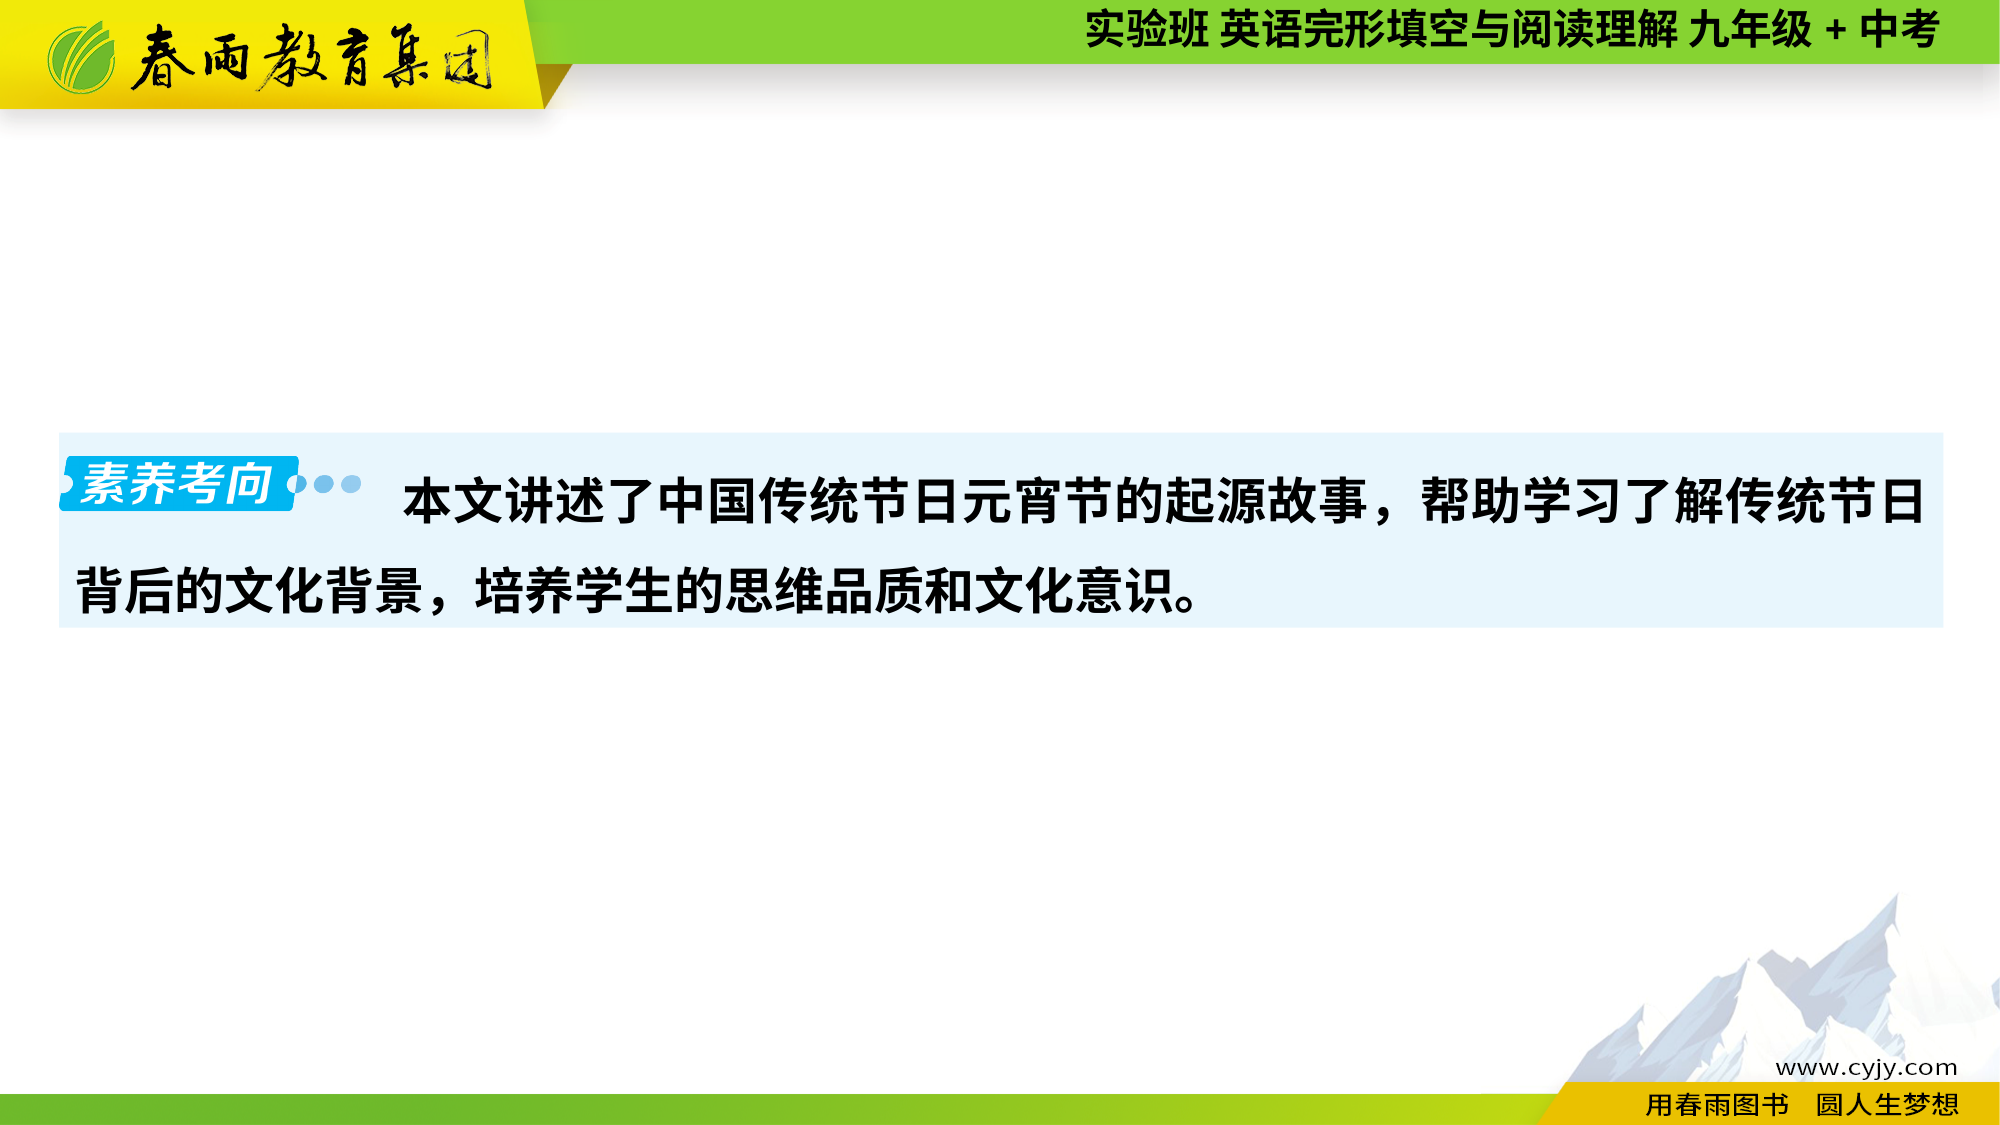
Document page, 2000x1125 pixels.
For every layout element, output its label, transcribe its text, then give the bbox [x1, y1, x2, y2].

text_box 本文讲述了中国传统节日元宵节的起源故事，帮助学习了解传统节日背后的文化背景，培养学生的思维品质和文化意识。 [59, 432, 1944, 628]
picture [0, 0, 2000, 1125]
